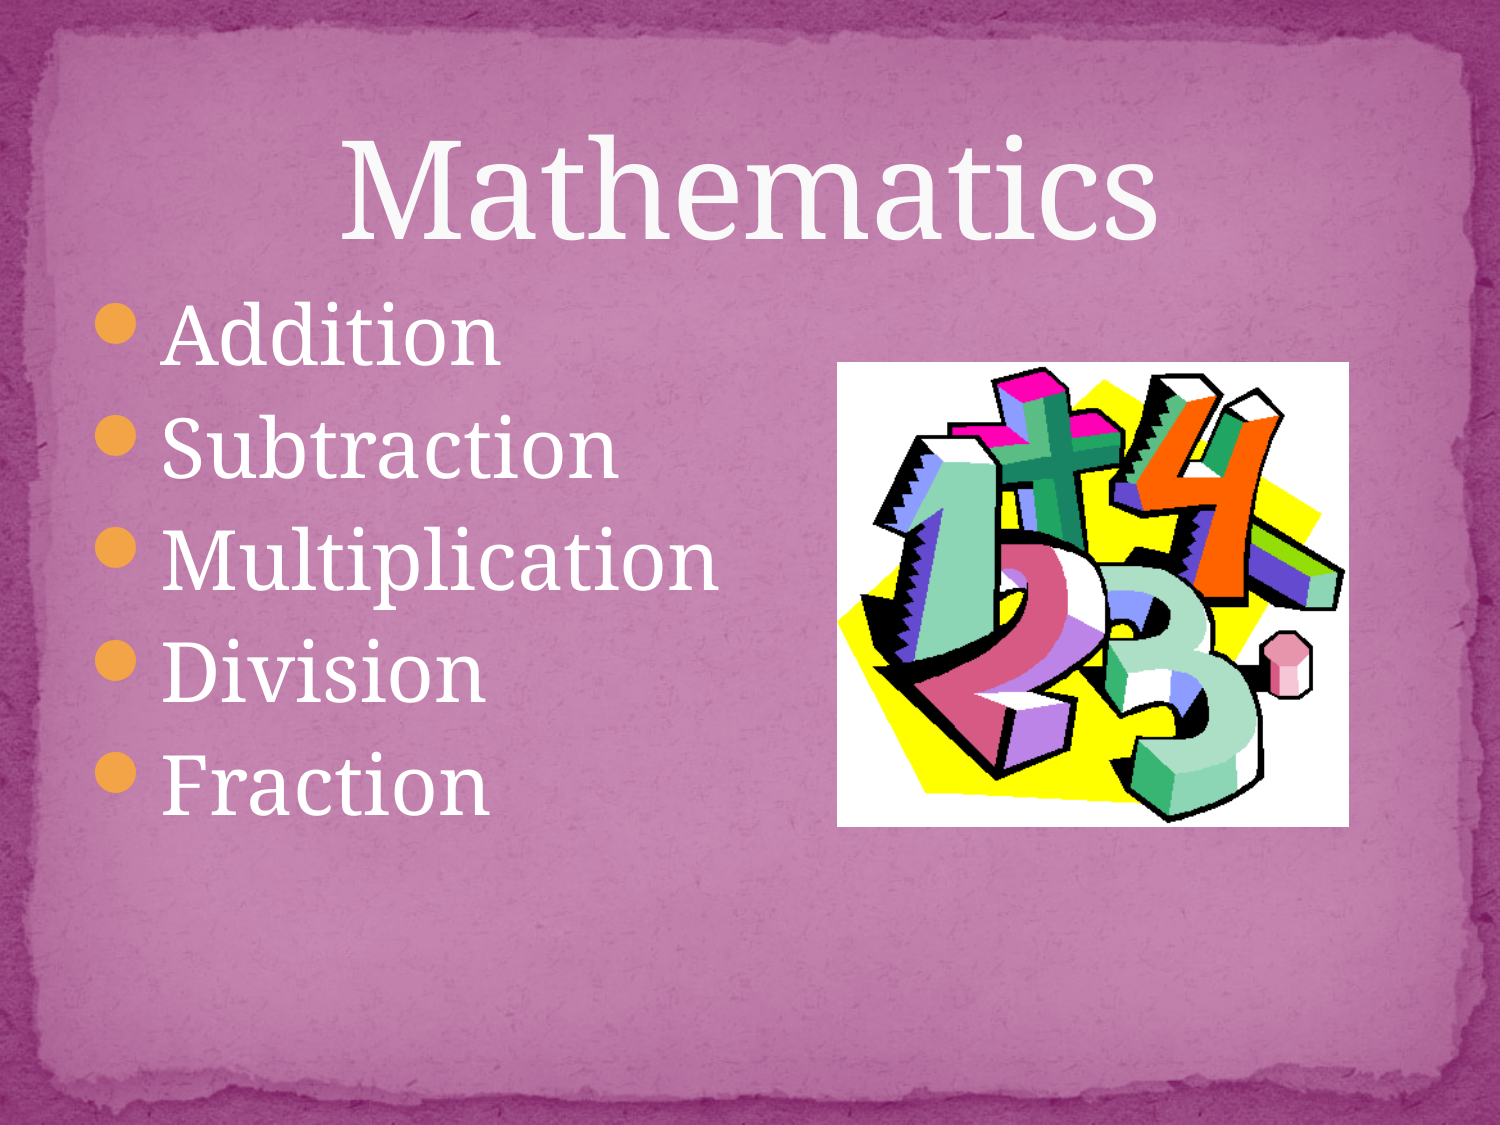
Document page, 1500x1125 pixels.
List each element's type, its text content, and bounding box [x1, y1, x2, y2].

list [839, 364, 1349, 825]
list Addition Subtraction Multiplication Division Fraction [75, 275, 741, 1038]
title Mathematics [74, 24, 1425, 275]
